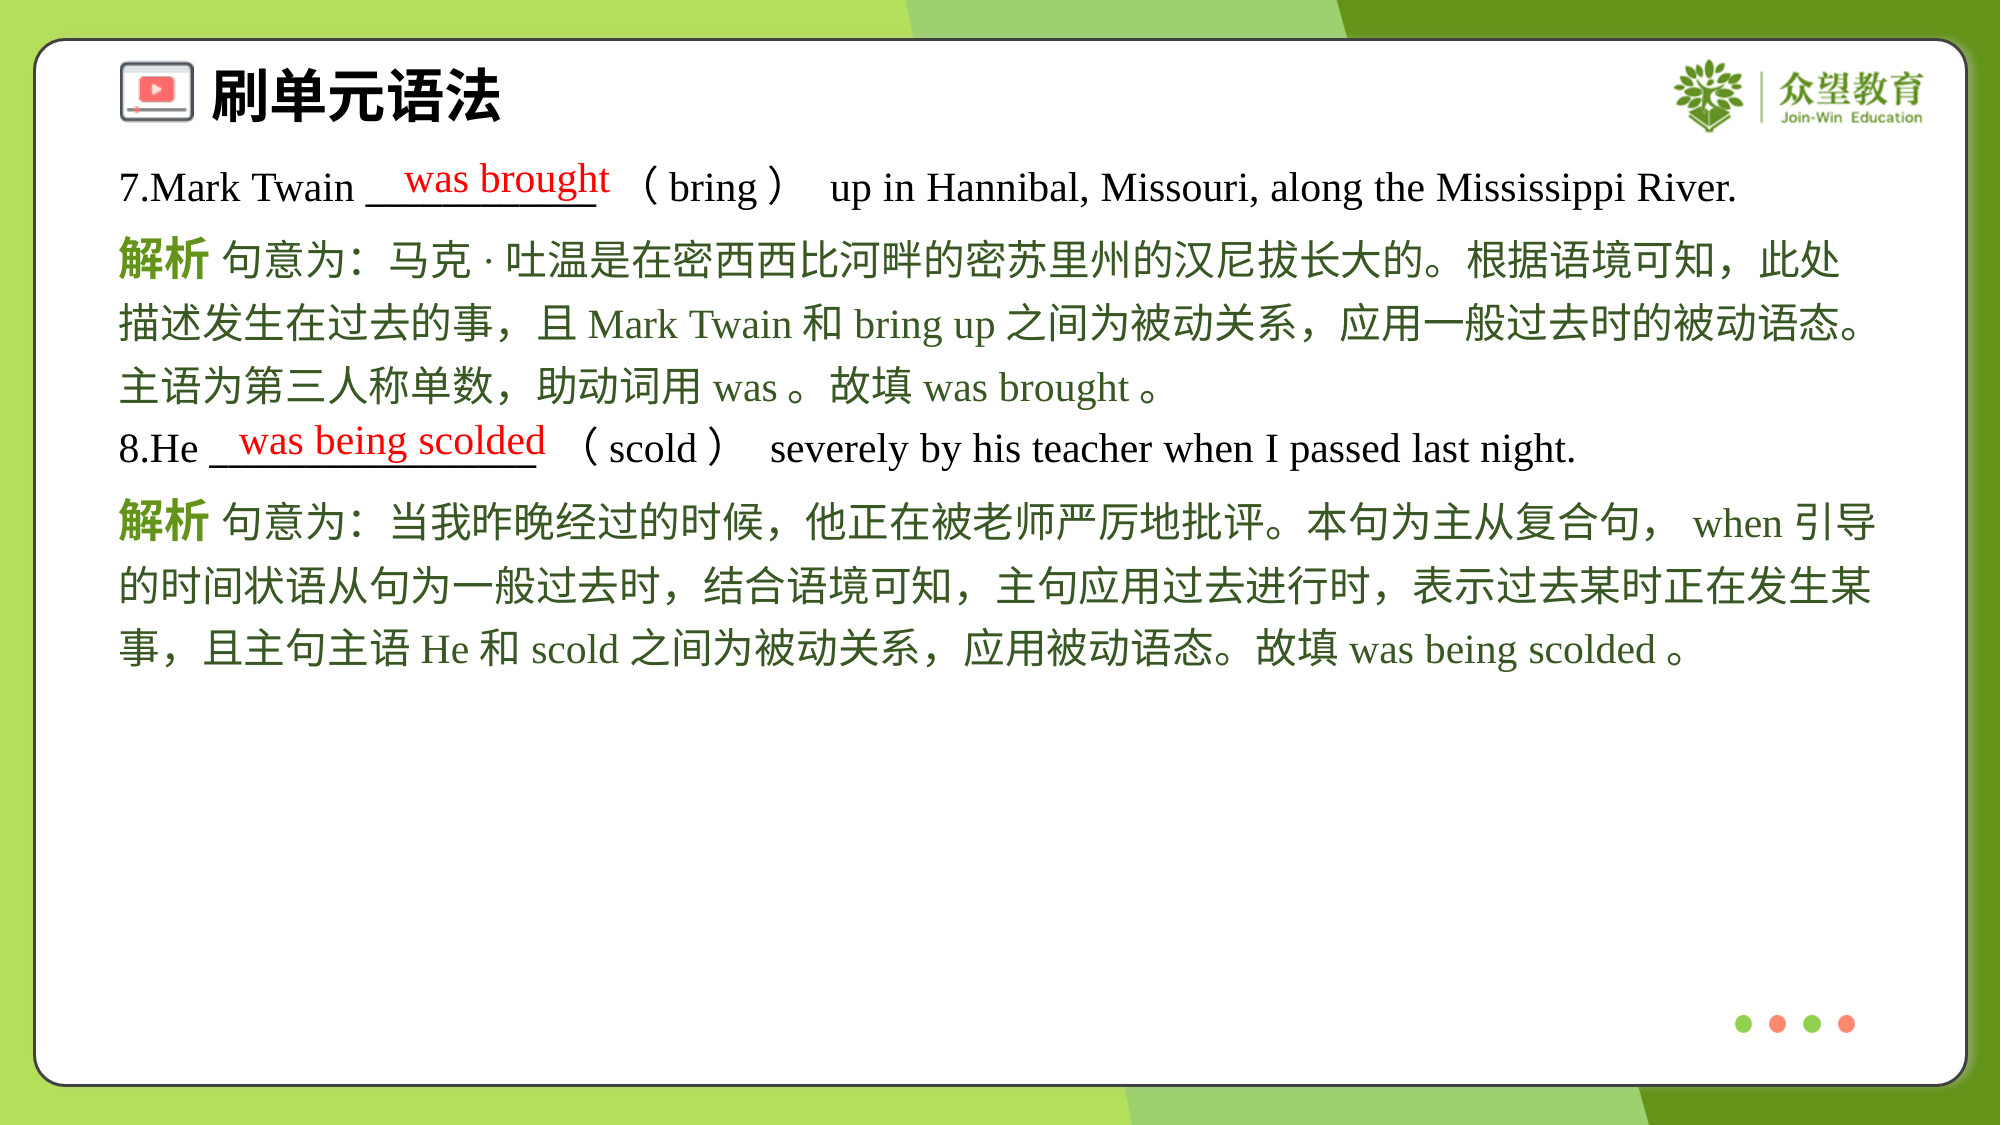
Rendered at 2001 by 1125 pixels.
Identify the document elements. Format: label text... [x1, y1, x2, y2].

text_box was brought [395, 138, 620, 196]
text_box 解析 句意为：当我昨晚经过的时候，他正在被老师严厉地批评。本句为主从复合句，when引导的时间状语从句为一般过去时，结合语境可知，主句应用过去进行时，表示过去某时正在发生某事，且主句主语He和scold之间为被动关系，应用被动语态。故填was being scolded。 [118, 478, 1883, 667]
text_box 8.He _________________ （scold） severely by his teacher when I passed last night. [118, 408, 1883, 466]
text_box was being scolded [224, 400, 561, 458]
picture [0, 0, 2000, 1125]
text_box 7.Mark Twain ____________ （bring） up in Hannibal, Missouri, along the Mississippi River. [118, 146, 1883, 204]
text_box 解析 句意为：马克·吐温是在密西西比河畔的密苏里州的汉尼拔长大的。根据语境可知，此处描述发生在过去的事，且Mark Twain和bring up之间为被动关系，应用一般过去时的被动语态。主语为第三人称单数，助动词用was。故填was brought。 [118, 215, 1883, 405]
